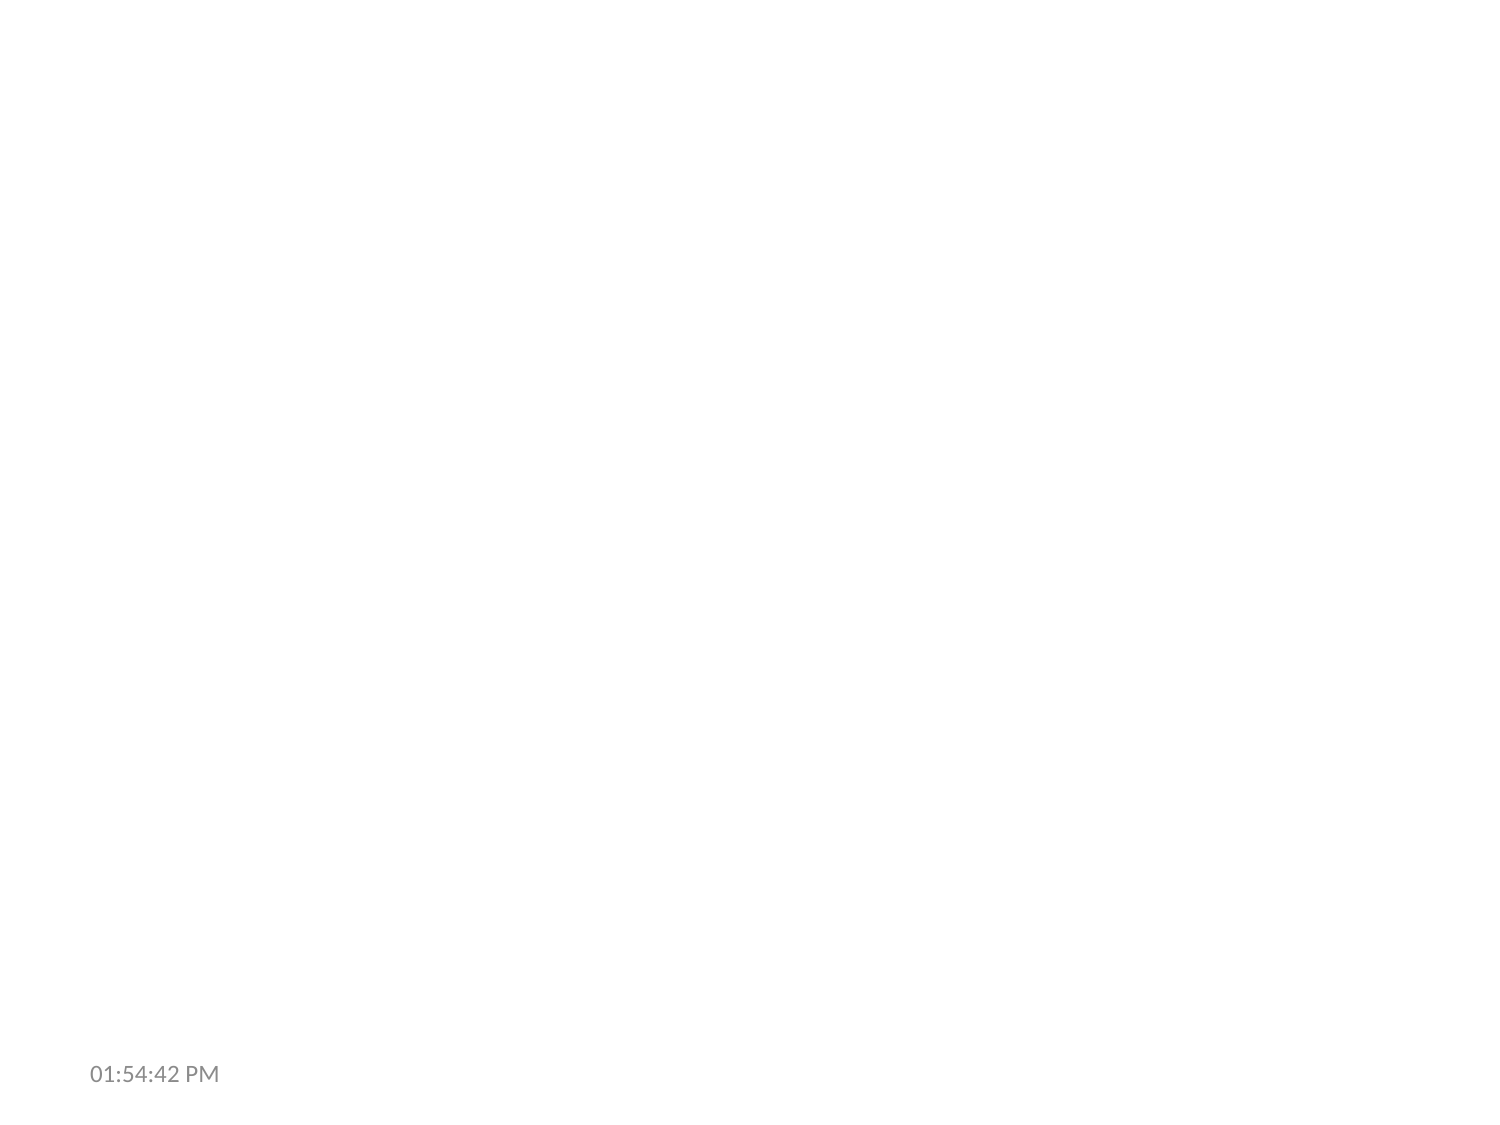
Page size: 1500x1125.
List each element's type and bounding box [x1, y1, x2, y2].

slide_number [75, 1042, 425, 1103]
